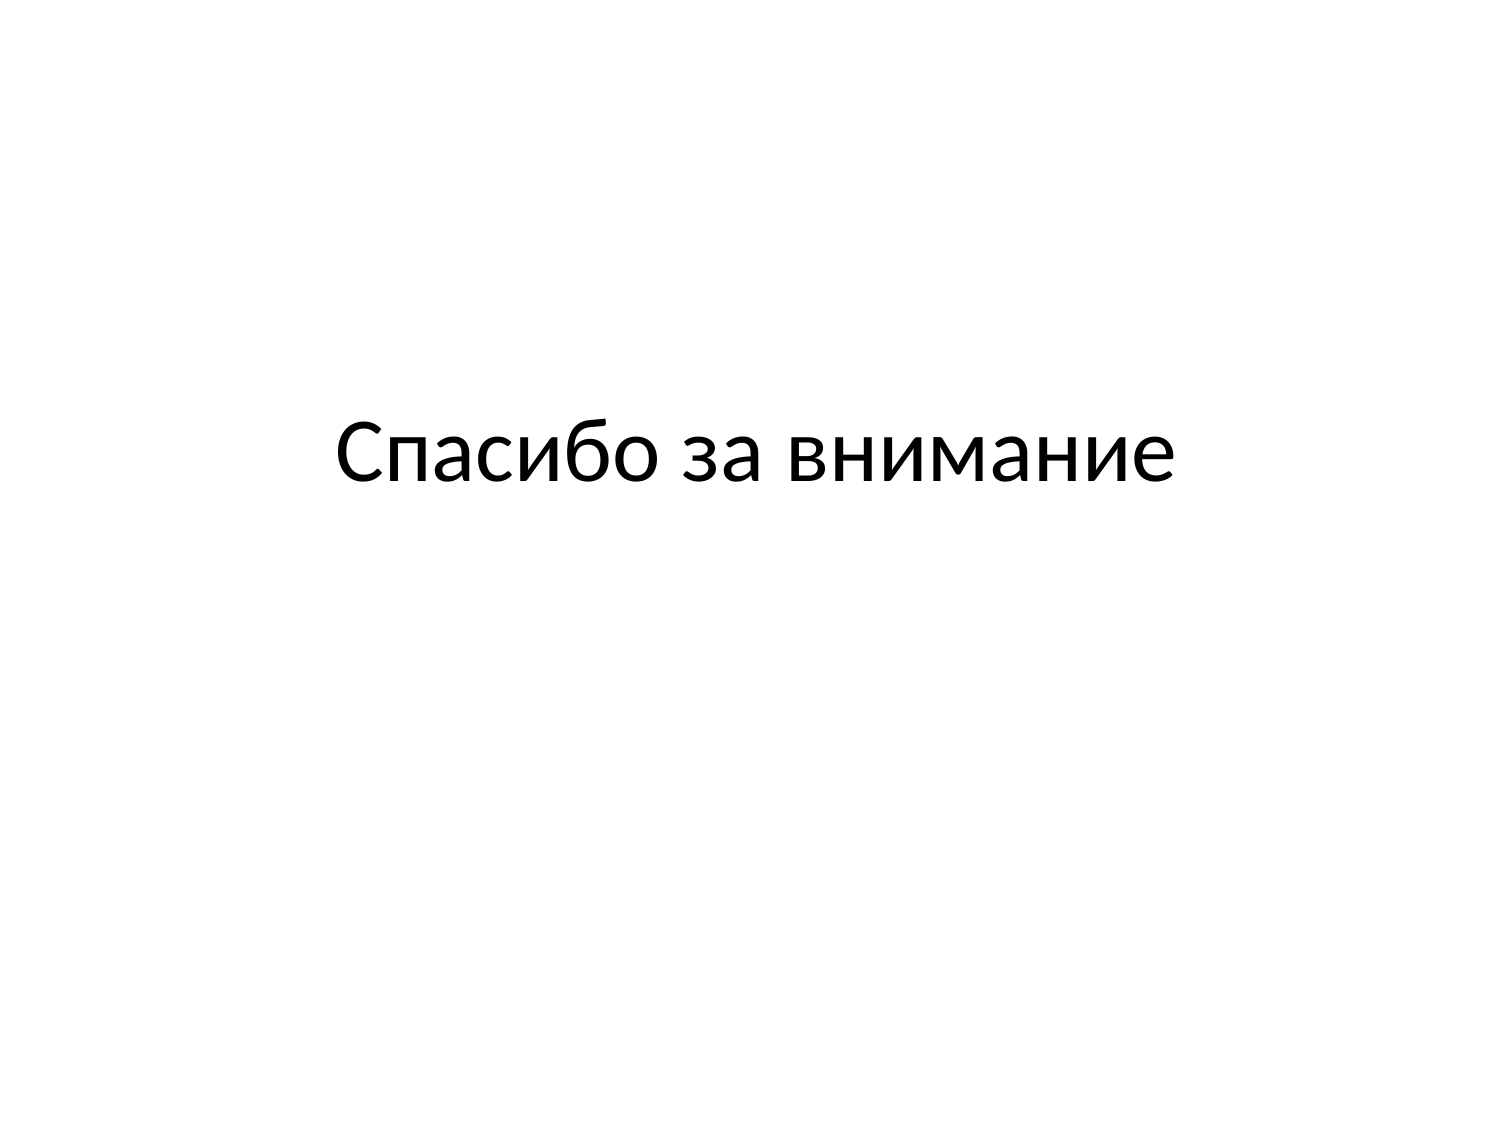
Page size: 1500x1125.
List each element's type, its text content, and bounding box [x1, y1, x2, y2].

title Спасибо за внимание [81, 351, 1433, 540]
